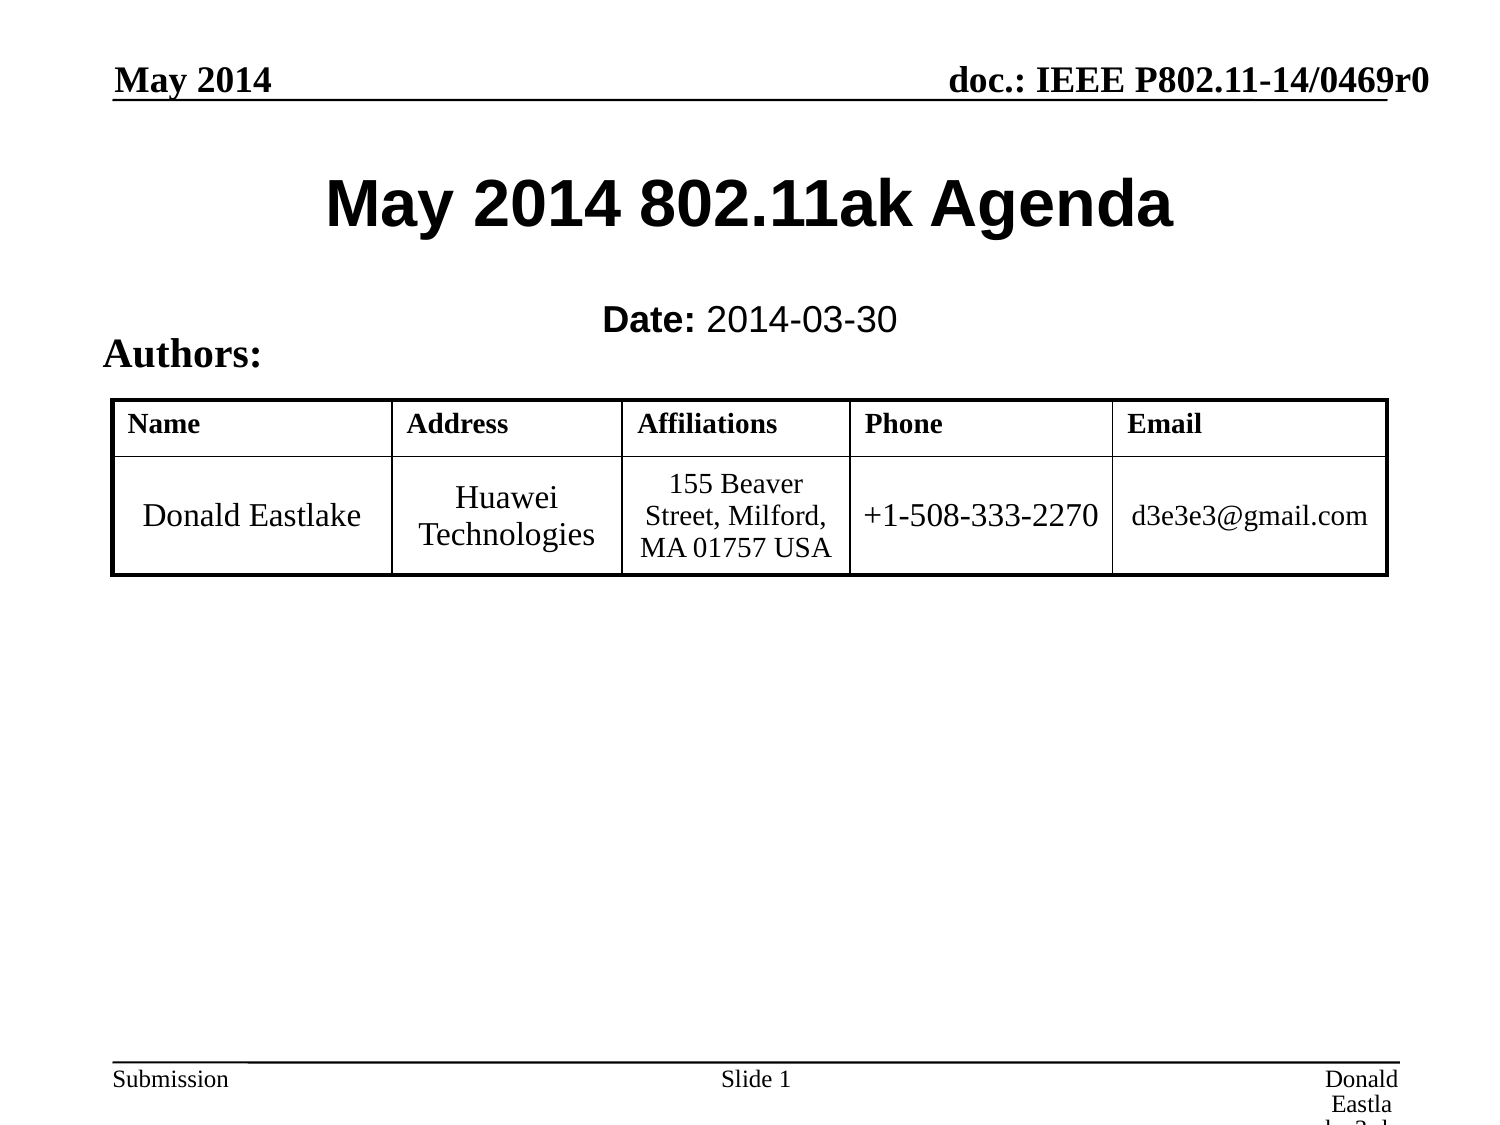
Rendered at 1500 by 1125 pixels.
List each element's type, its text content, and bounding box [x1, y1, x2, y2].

table_cell +1-508-333-2270 [851, 457, 1112, 573]
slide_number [114, 54, 290, 100]
footer Donald Eastlake 3rd, Huawei Technologies [1325, 1062, 1402, 1093]
slide_number Slide 1 [712, 1062, 800, 1093]
table_cell Huawei Technologies [393, 457, 621, 573]
table_cell Donald Eastlake [115, 457, 391, 573]
list Date: 2014-03-30 [112, 287, 1388, 398]
text_box Authors: [87, 318, 325, 381]
table_header Phone [851, 402, 1112, 456]
table_cell d3e3e3@gmail.com [1113, 457, 1385, 573]
table_header Name [115, 402, 391, 456]
table_header Address [393, 402, 621, 456]
table_header Email [1113, 402, 1385, 456]
table_header Affiliations [623, 402, 849, 456]
table_cell 155 Beaver Street, Milford, MA 01757 USA [623, 457, 849, 573]
title May 2014 802.11ak Agenda [112, 112, 1388, 287]
